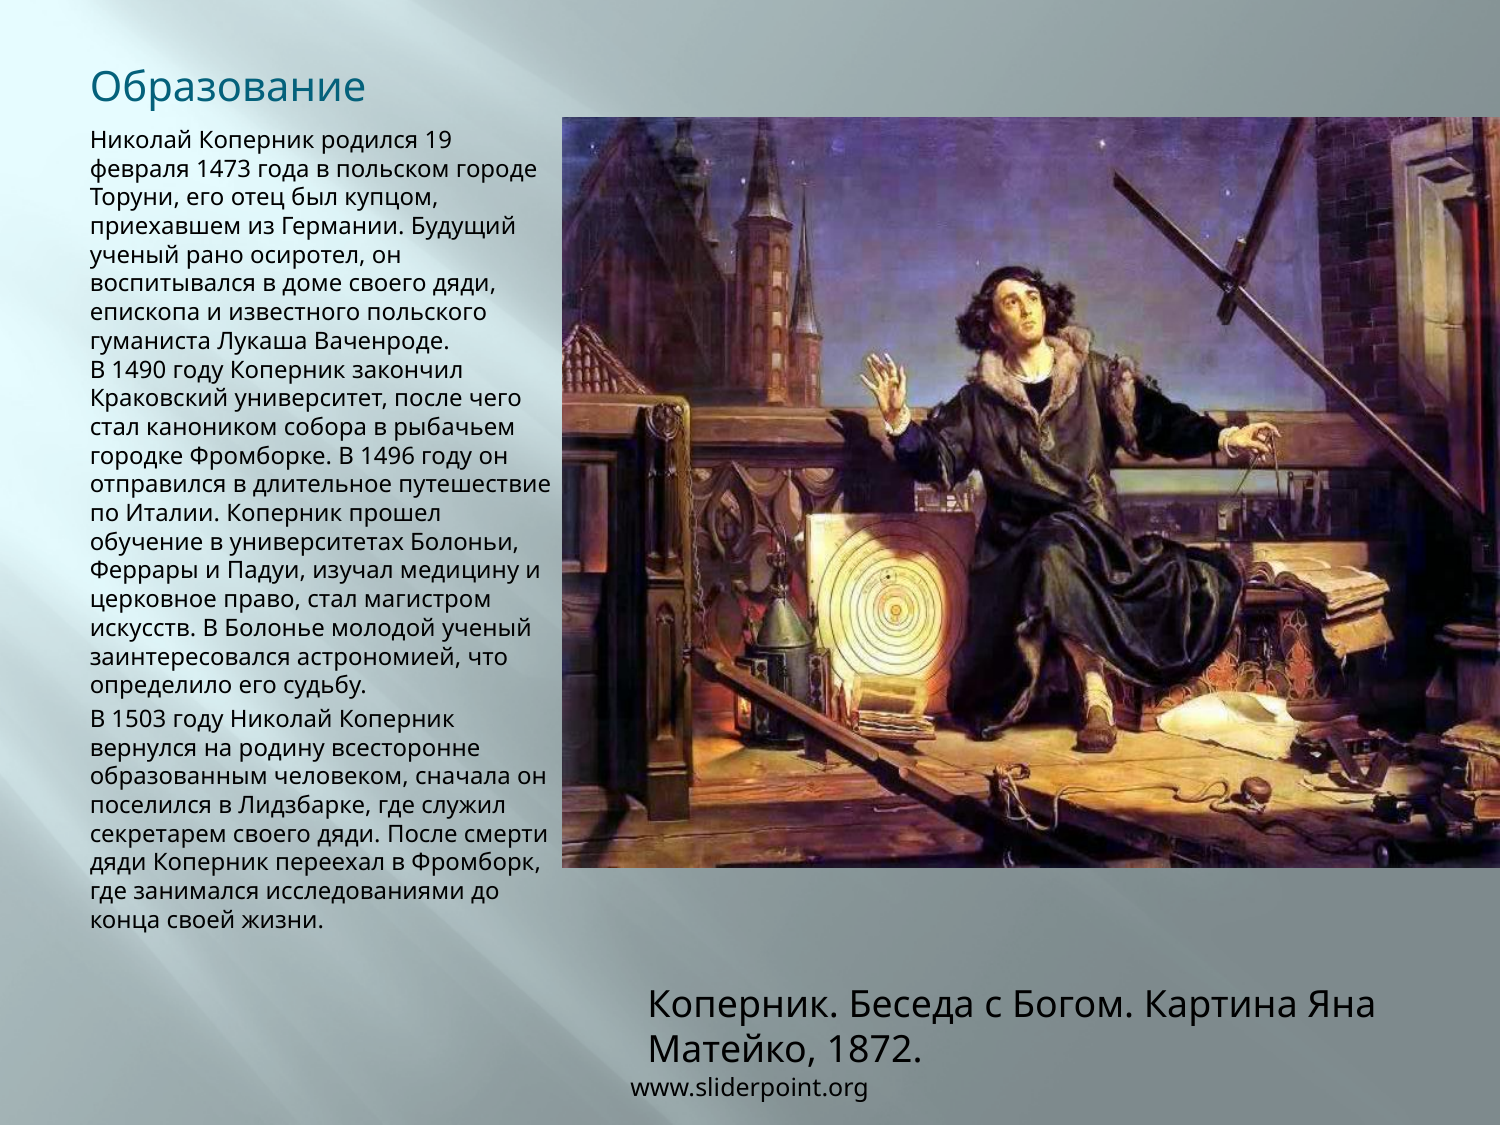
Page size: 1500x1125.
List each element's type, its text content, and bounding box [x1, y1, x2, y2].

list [562, 116, 1500, 868]
list Николай Коперник родился 19 февраля 1473 года в польском городе Торуни, его отец был купцом, приехавшем из Германии. Будущий ученый рано осиротел, он воспитывался в доме своего дяди, епископа и известного польского гуманиста Лукаша Ваченроде. В 1490 году Коперник закончил Краковский университет, после чего стал каноником собора в рыбачьем городке Фромборке. В 1496 году он отправился в длительное путешествие по Италии. Коперник прошел обучение в университетах Болоньи, Феррары и Падуи, изучал медицину и церковное право, стал магистром искусств. В Болонье молодой ученый заинтересовался астрономией, что определило его судьбу. В 1503 году Николай Коперник вернулся на родину всесторонне образованным человеком, сначала он поселился в Лидзбарке, где служил секретарем своего дяди. После смерти дяди Коперник переехал в Фромборк, где занимался исследованиями до конца своей жизни. [75, 117, 569, 1005]
footer www.sliderpoint.org [512, 1052, 988, 1113]
title Образование [75, 44, 569, 117]
text_box Коперник. Беседа с Богом. Картина Яна Матейко, 1872. [632, 972, 1407, 1078]
